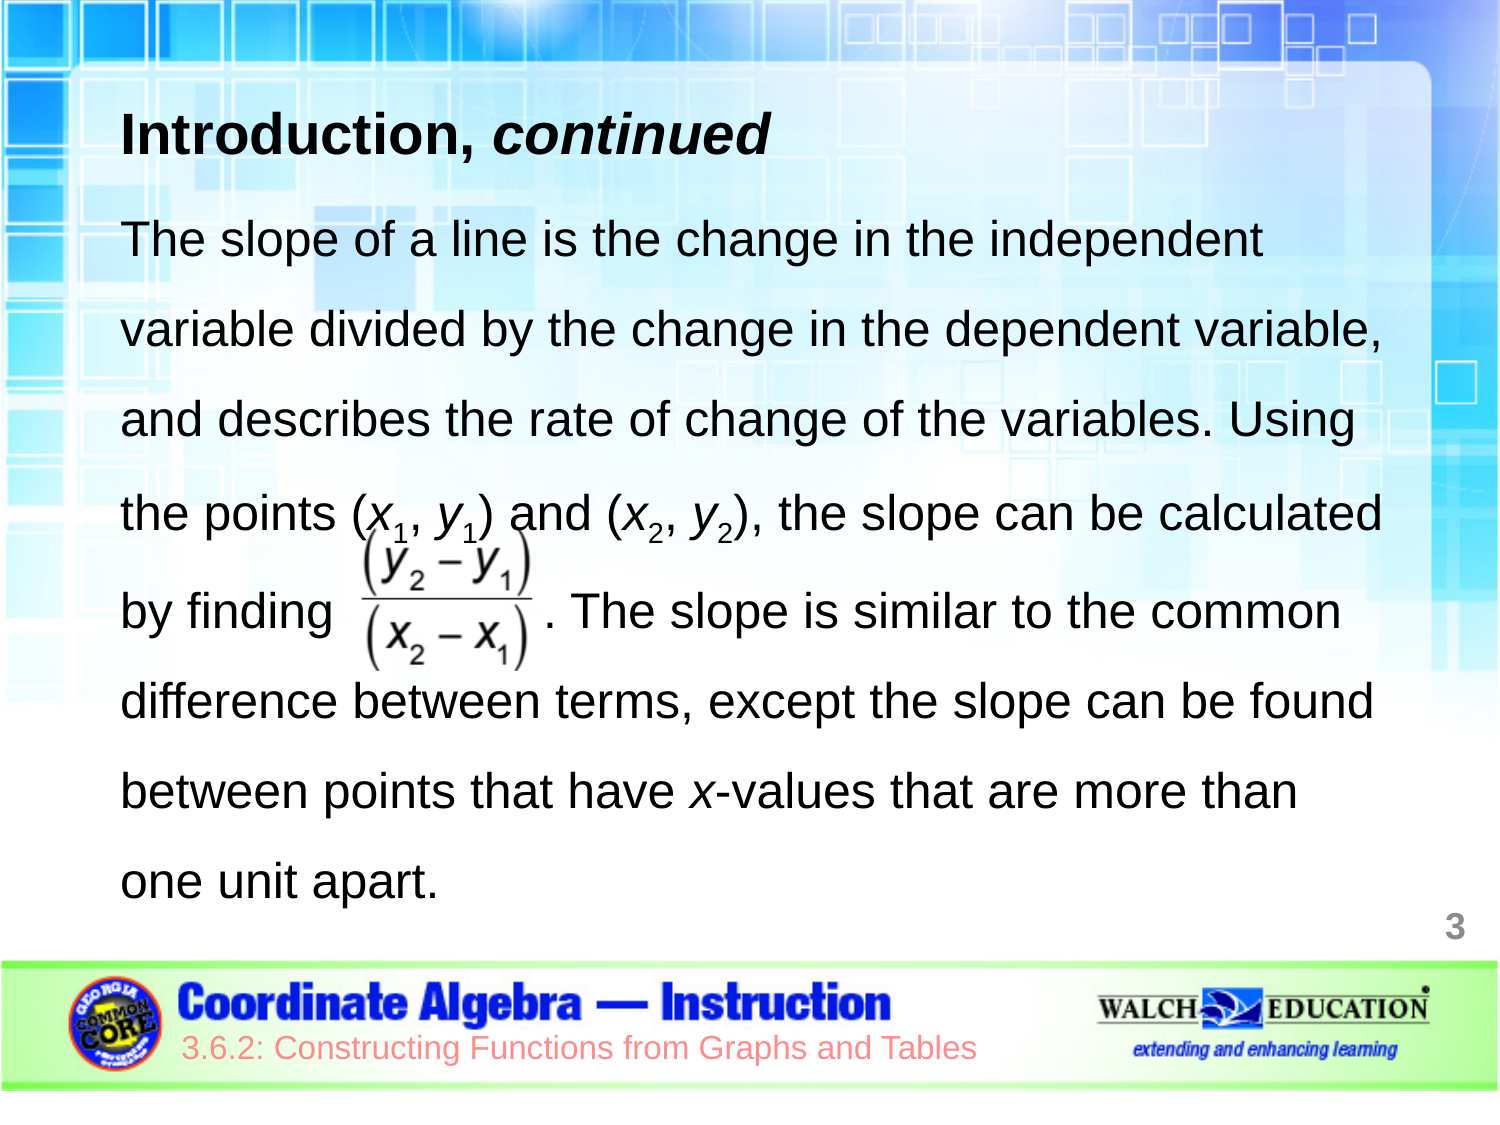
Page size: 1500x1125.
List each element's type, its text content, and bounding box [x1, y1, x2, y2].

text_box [359, 523, 534, 671]
picture [1, 0, 1500, 1091]
subtitle Introduction, continued The slope of a line is the change in the independent variable divided by the change in the dependent variable, and describes the rate of change of the variables. Using the points (x1, y1) and (x2, y2), the slope can be calculated by finding . The slope is similar to the common difference between terms, except the slope can be found between points that have x-values that are more than one unit apart. [105, 88, 1411, 909]
slide_number 3 [1361, 901, 1481, 949]
footer 3.6.2: Constructing Functions from Graphs and Tables [166, 1024, 1080, 1069]
